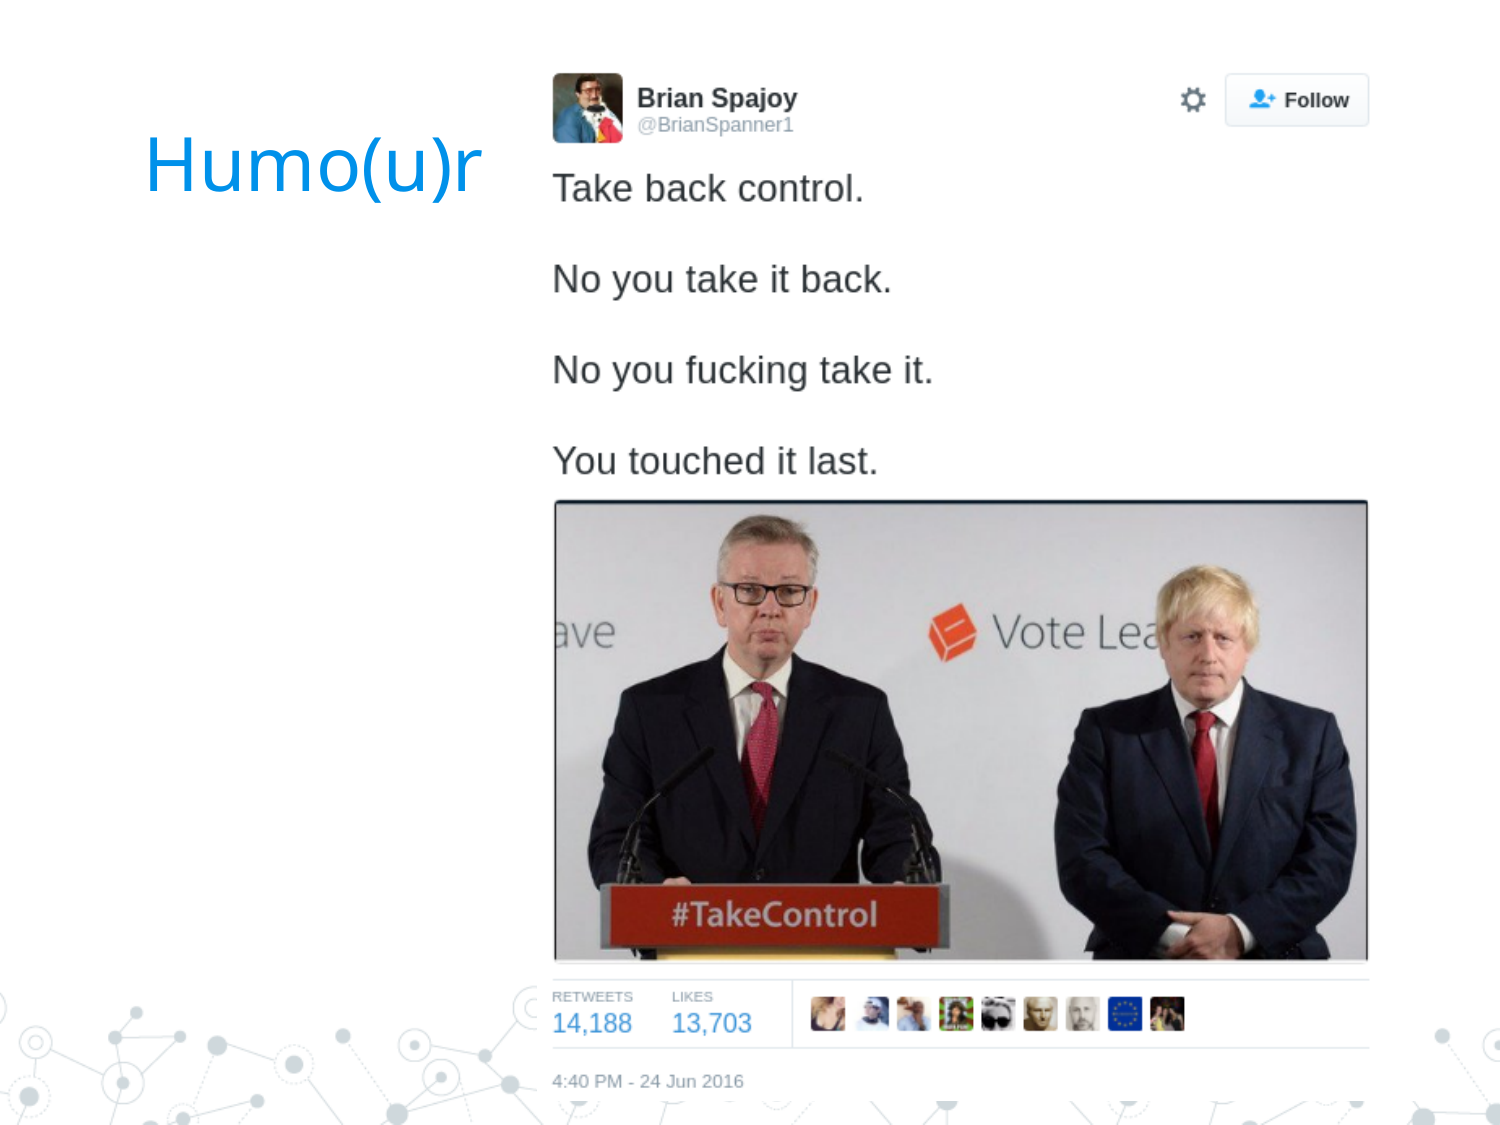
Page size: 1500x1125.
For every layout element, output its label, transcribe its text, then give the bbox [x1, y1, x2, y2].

title Humo(u)r [128, 67, 535, 222]
picture [0, 0, 1500, 1125]
